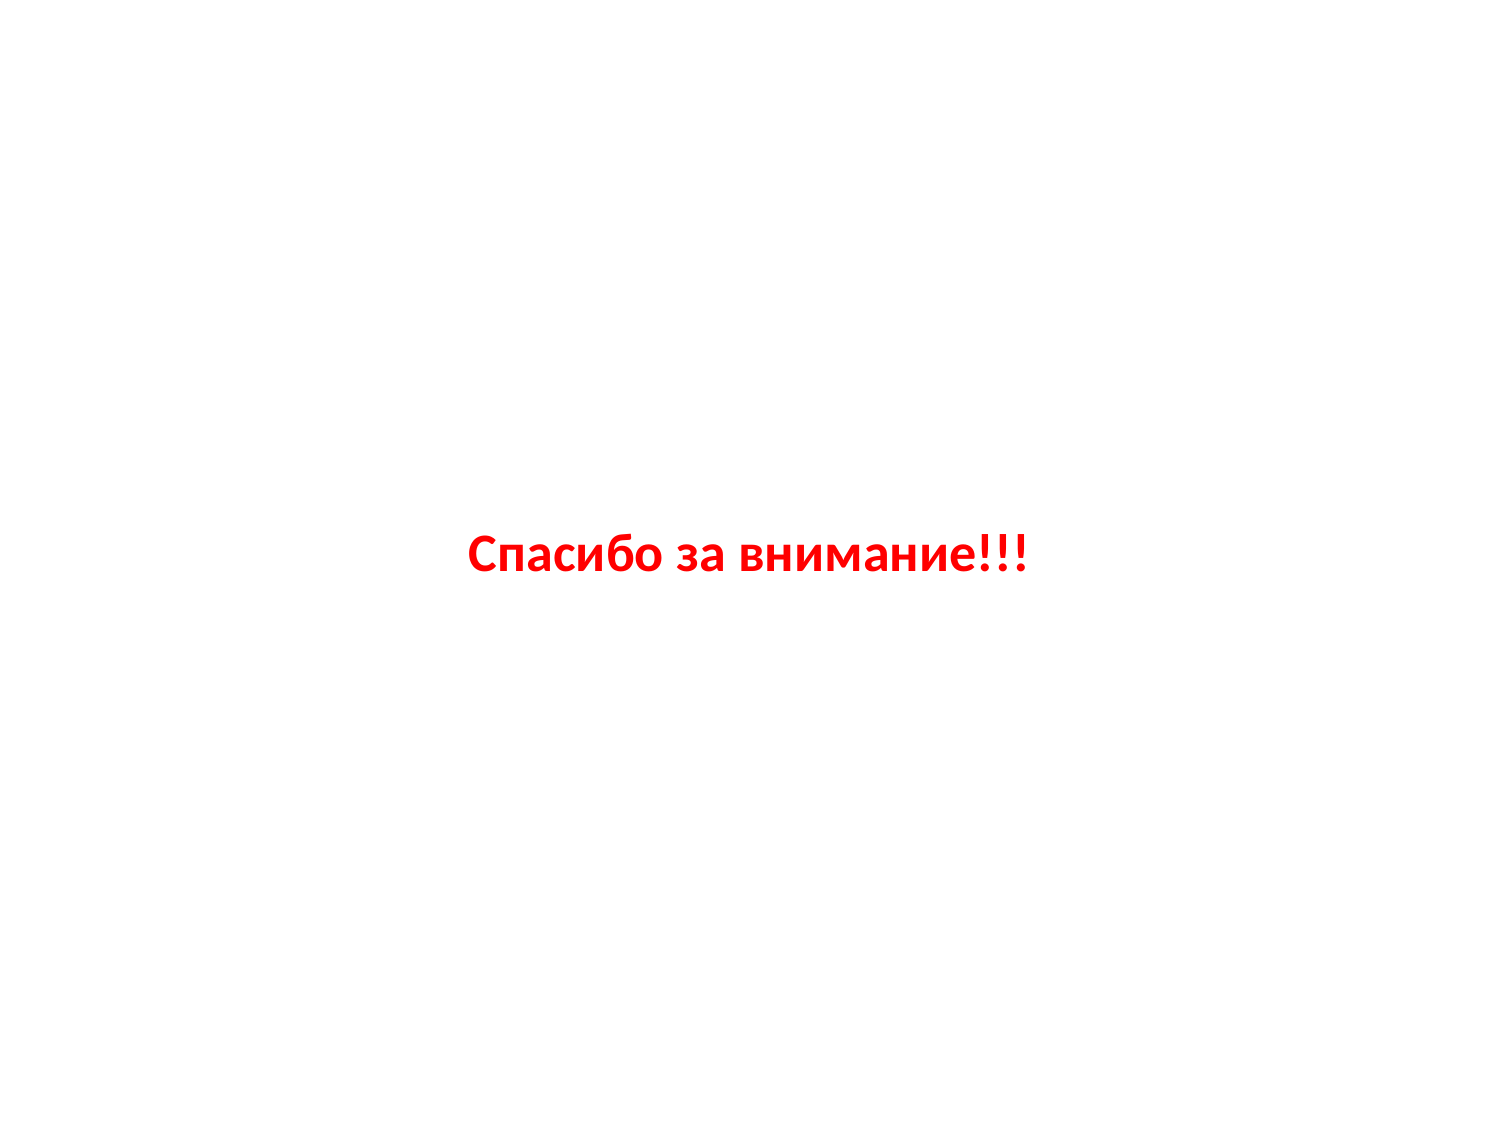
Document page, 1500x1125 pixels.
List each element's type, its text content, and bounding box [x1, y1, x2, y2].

text_box Спасибо за внимание!!! [374, 509, 1125, 590]
